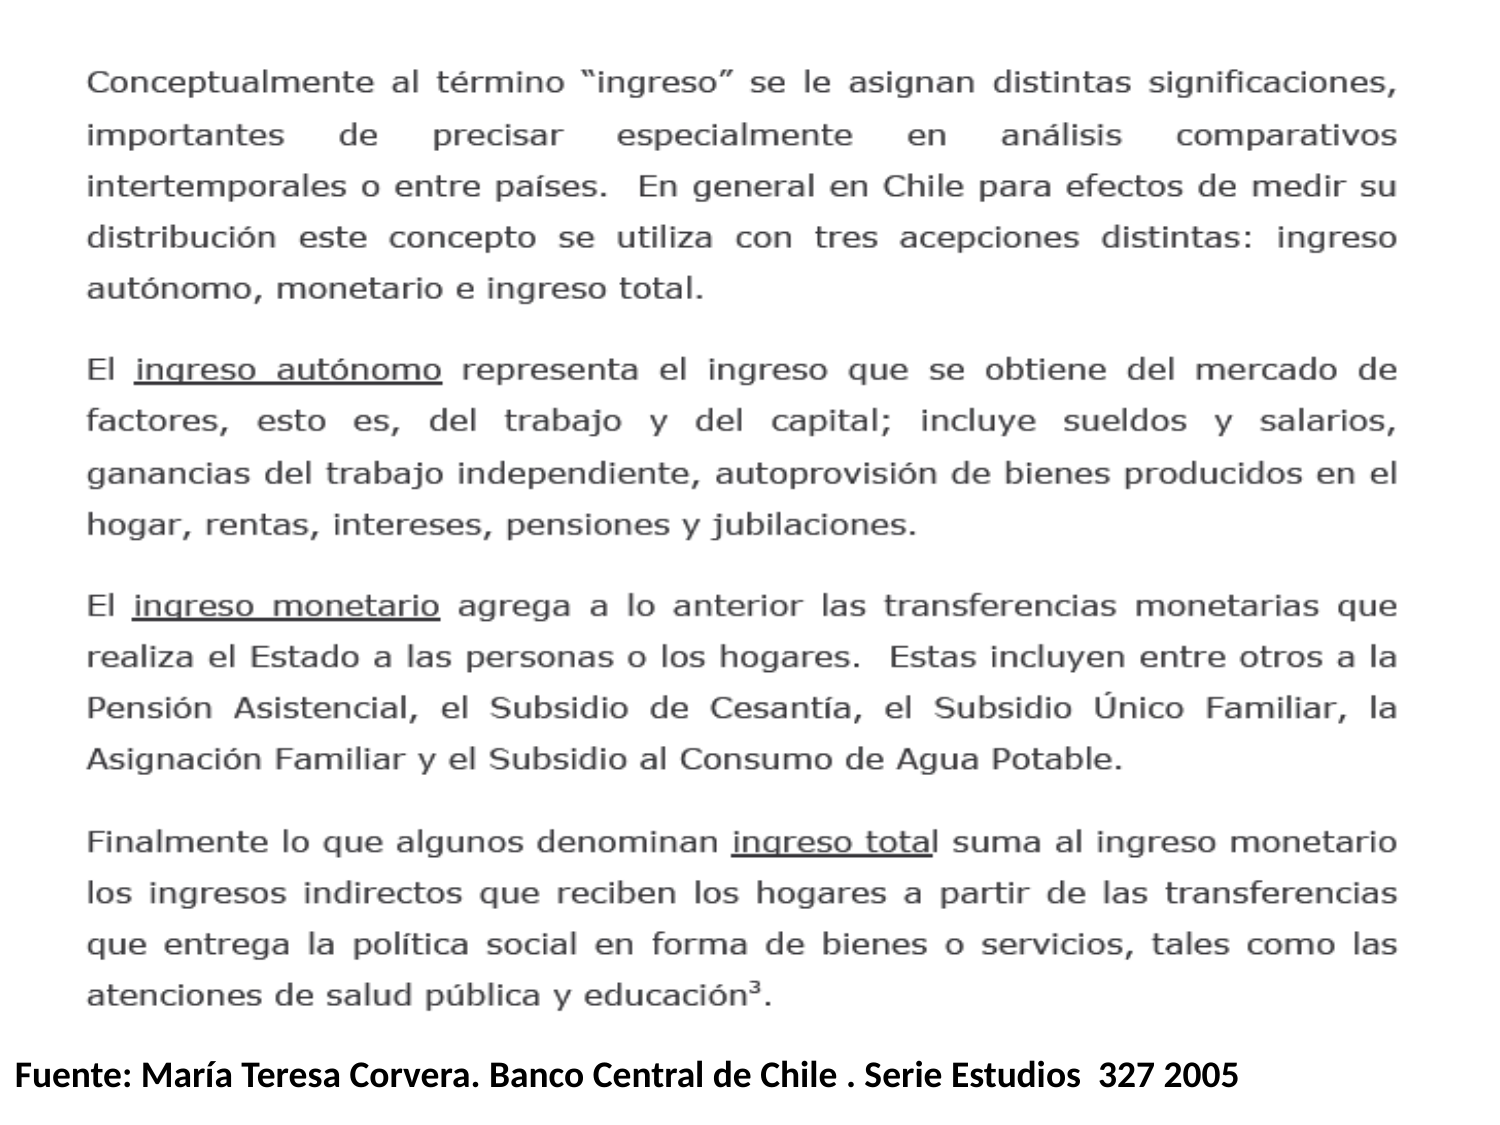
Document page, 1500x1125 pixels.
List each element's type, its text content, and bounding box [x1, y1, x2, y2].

picture [58, 53, 1442, 1020]
text_box Fuente: María Teresa Corvera. Banco Central de Chile . Serie Estudios 327 2005 [0, 1042, 1500, 1103]
